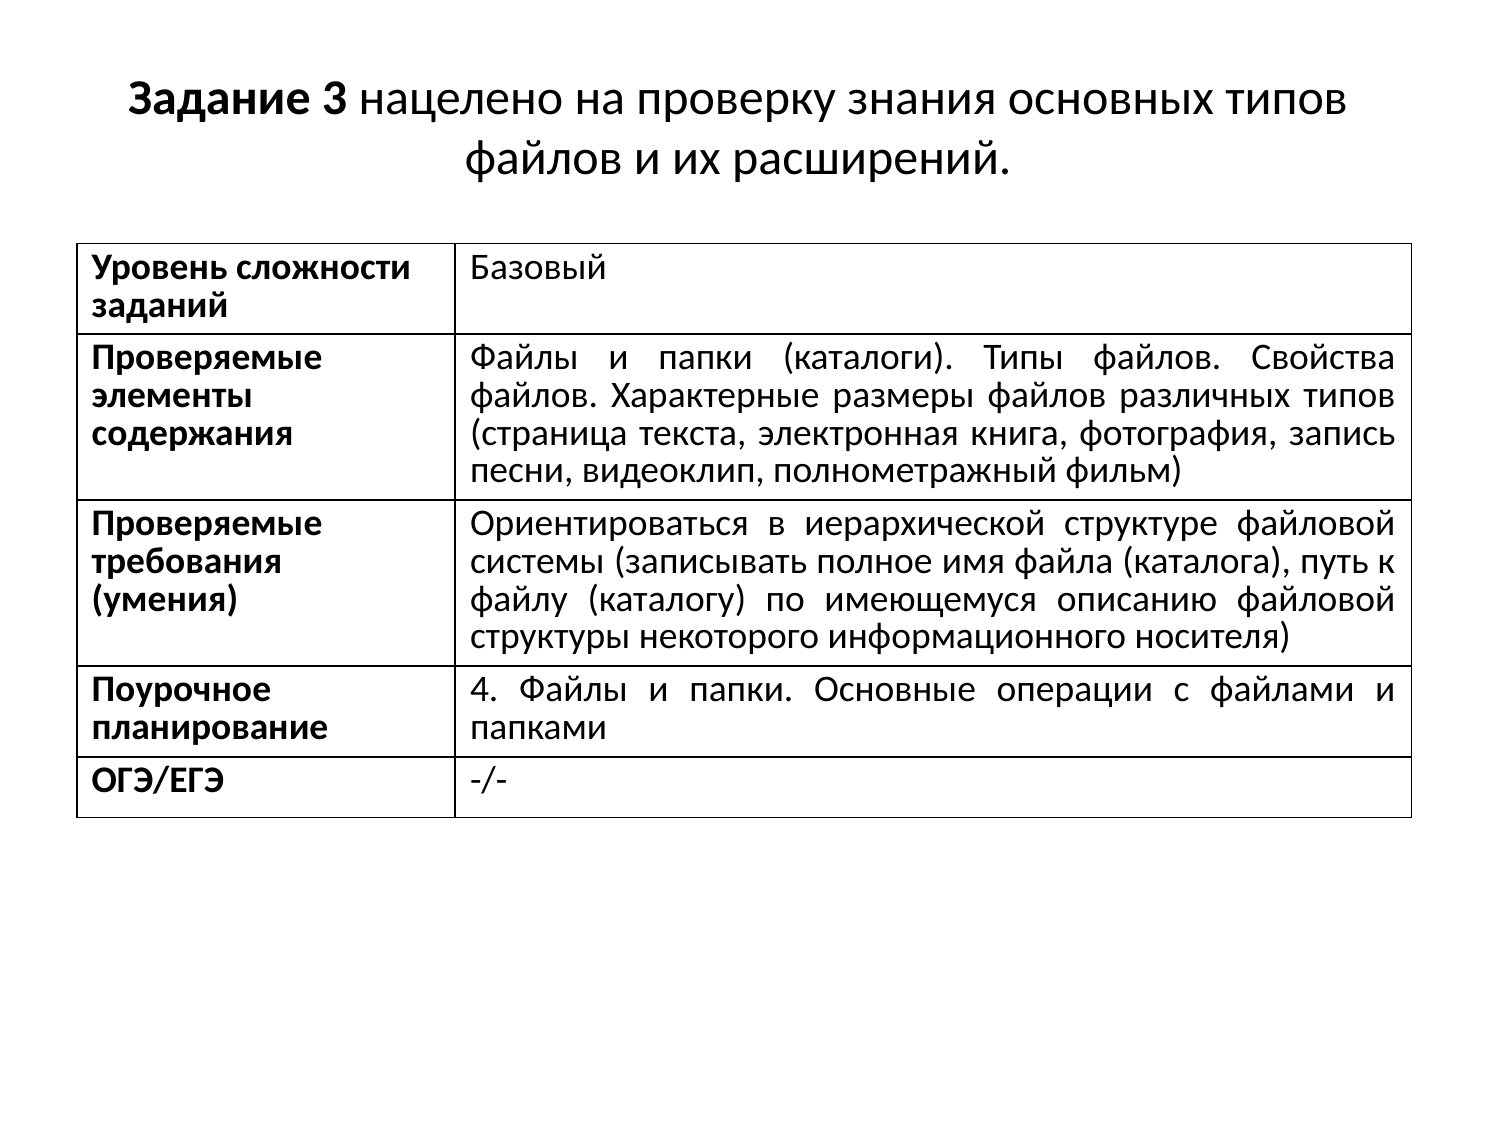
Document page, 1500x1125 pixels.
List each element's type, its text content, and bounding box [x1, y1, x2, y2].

table_cell Файлы и папки (каталоги). Типы файлов. Свойства файлов. Характерные размеры файлов различных типов (страница текста, электронная книга, фотография, запись песни, видеоклип, полнометражный фильм) [456, 335, 1411, 499]
table_cell Проверяемые требования (умения) [78, 501, 454, 665]
table_header Уровень сложности заданий [78, 244, 454, 333]
table_header Базовый [456, 244, 1411, 333]
table_cell ОГЭ/ЕГЭ [78, 758, 454, 817]
table_cell -/- [456, 758, 1411, 817]
table_cell Поурочное планирование [78, 667, 454, 756]
table_cell Проверяемые элементы содержания [78, 335, 454, 499]
table_cell Ориентироваться в иерархической структуре файловой системы (записывать полное имя файла (каталога), путь к файлу (каталогу) по имеющемуся описанию файловой структуры некоторого информационного носителя) [456, 501, 1411, 665]
table_cell 4. Файлы и папки. Основные операции с файлами и папками [456, 667, 1411, 756]
title Задание 3 нацелено на проверку знания основных типов файлов и их расширений. [41, 30, 1436, 219]
